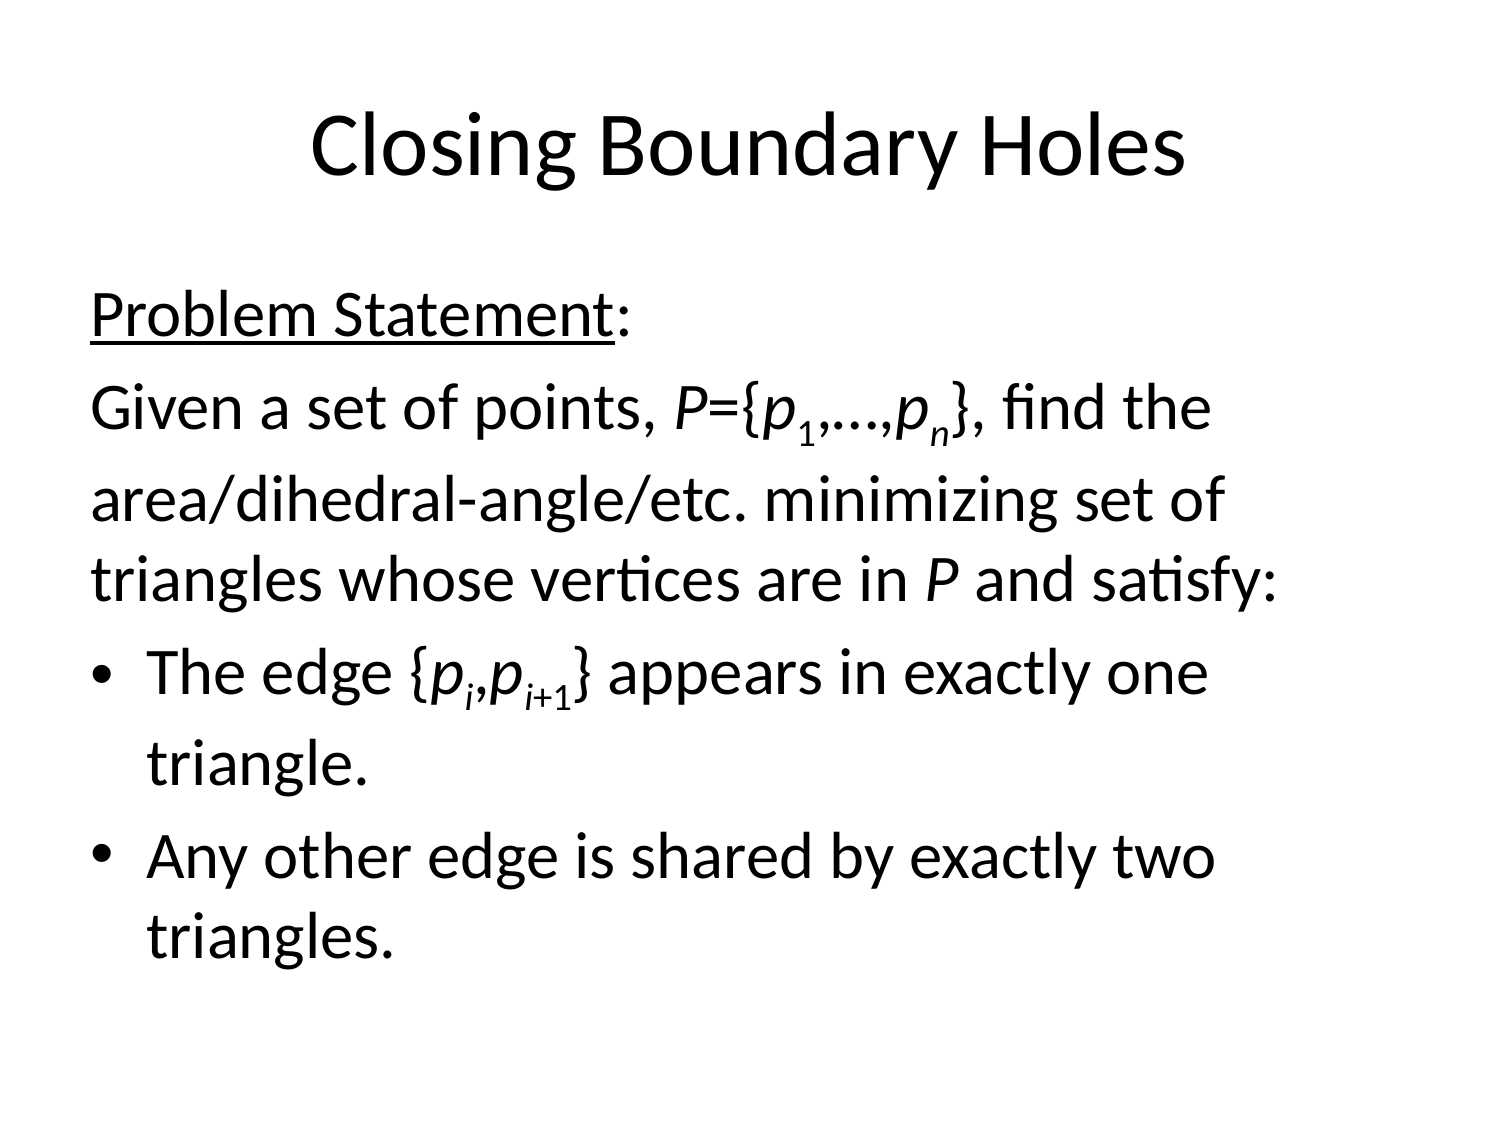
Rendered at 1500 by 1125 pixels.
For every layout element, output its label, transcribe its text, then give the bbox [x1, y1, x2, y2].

title Closing Boundary Holes [75, 45, 1425, 233]
list Problem Statement: Given a set of points, P={p1,…,pn}, find the area/dihedral-angle/etc. minimizing set of triangles whose vertices are in P and satisfy: The edge {pi,pi+1} appears in exactly one triangle. Any other edge is shared by exactly two triangles. [75, 262, 1425, 1005]
